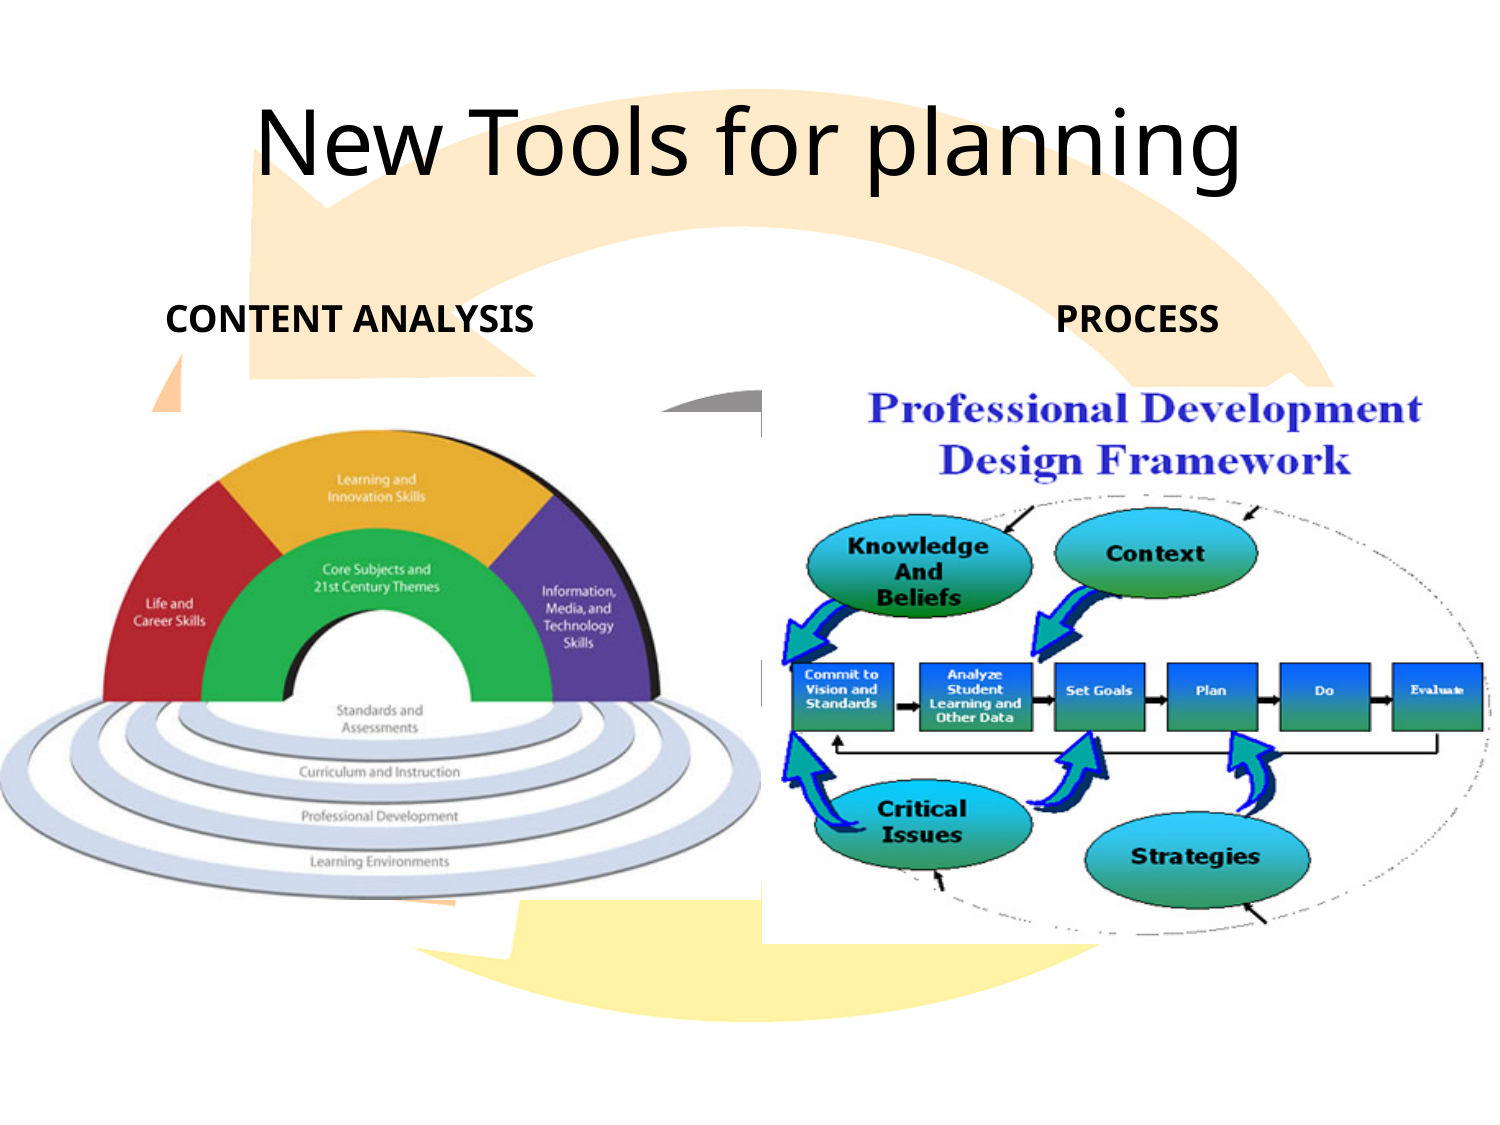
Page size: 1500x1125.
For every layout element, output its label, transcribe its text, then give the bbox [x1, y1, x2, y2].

text_box PROCESS [862, 287, 1413, 348]
picture [762, 387, 1500, 945]
title New Tools for planning [74, 44, 1426, 233]
picture [0, 412, 761, 900]
text_box CONTENT ANALYSIS [75, 287, 625, 348]
